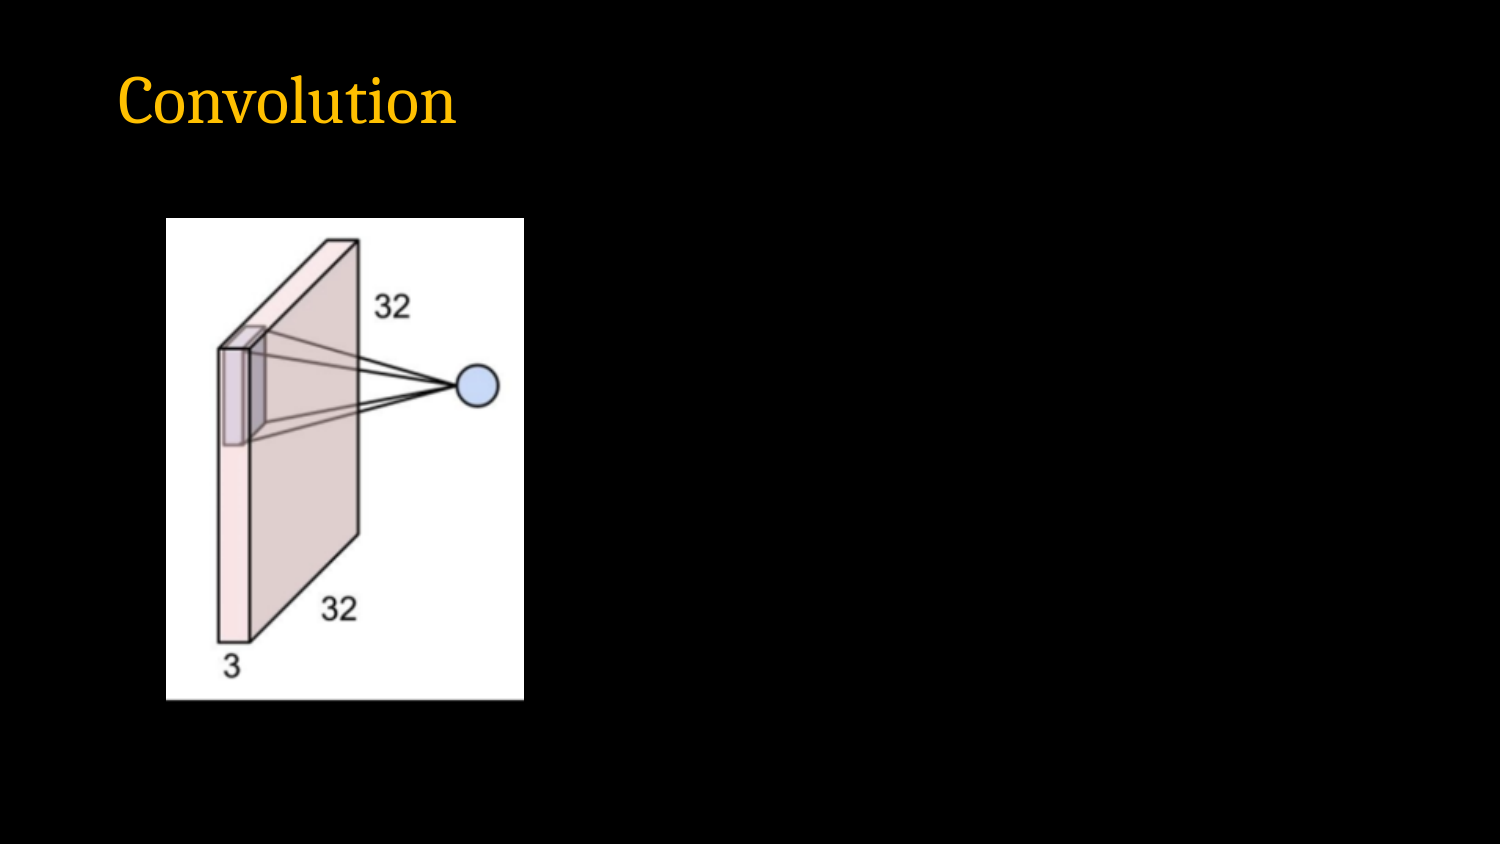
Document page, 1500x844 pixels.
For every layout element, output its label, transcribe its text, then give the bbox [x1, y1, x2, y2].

title Convolution [103, 44, 1397, 159]
picture [166, 218, 524, 702]
